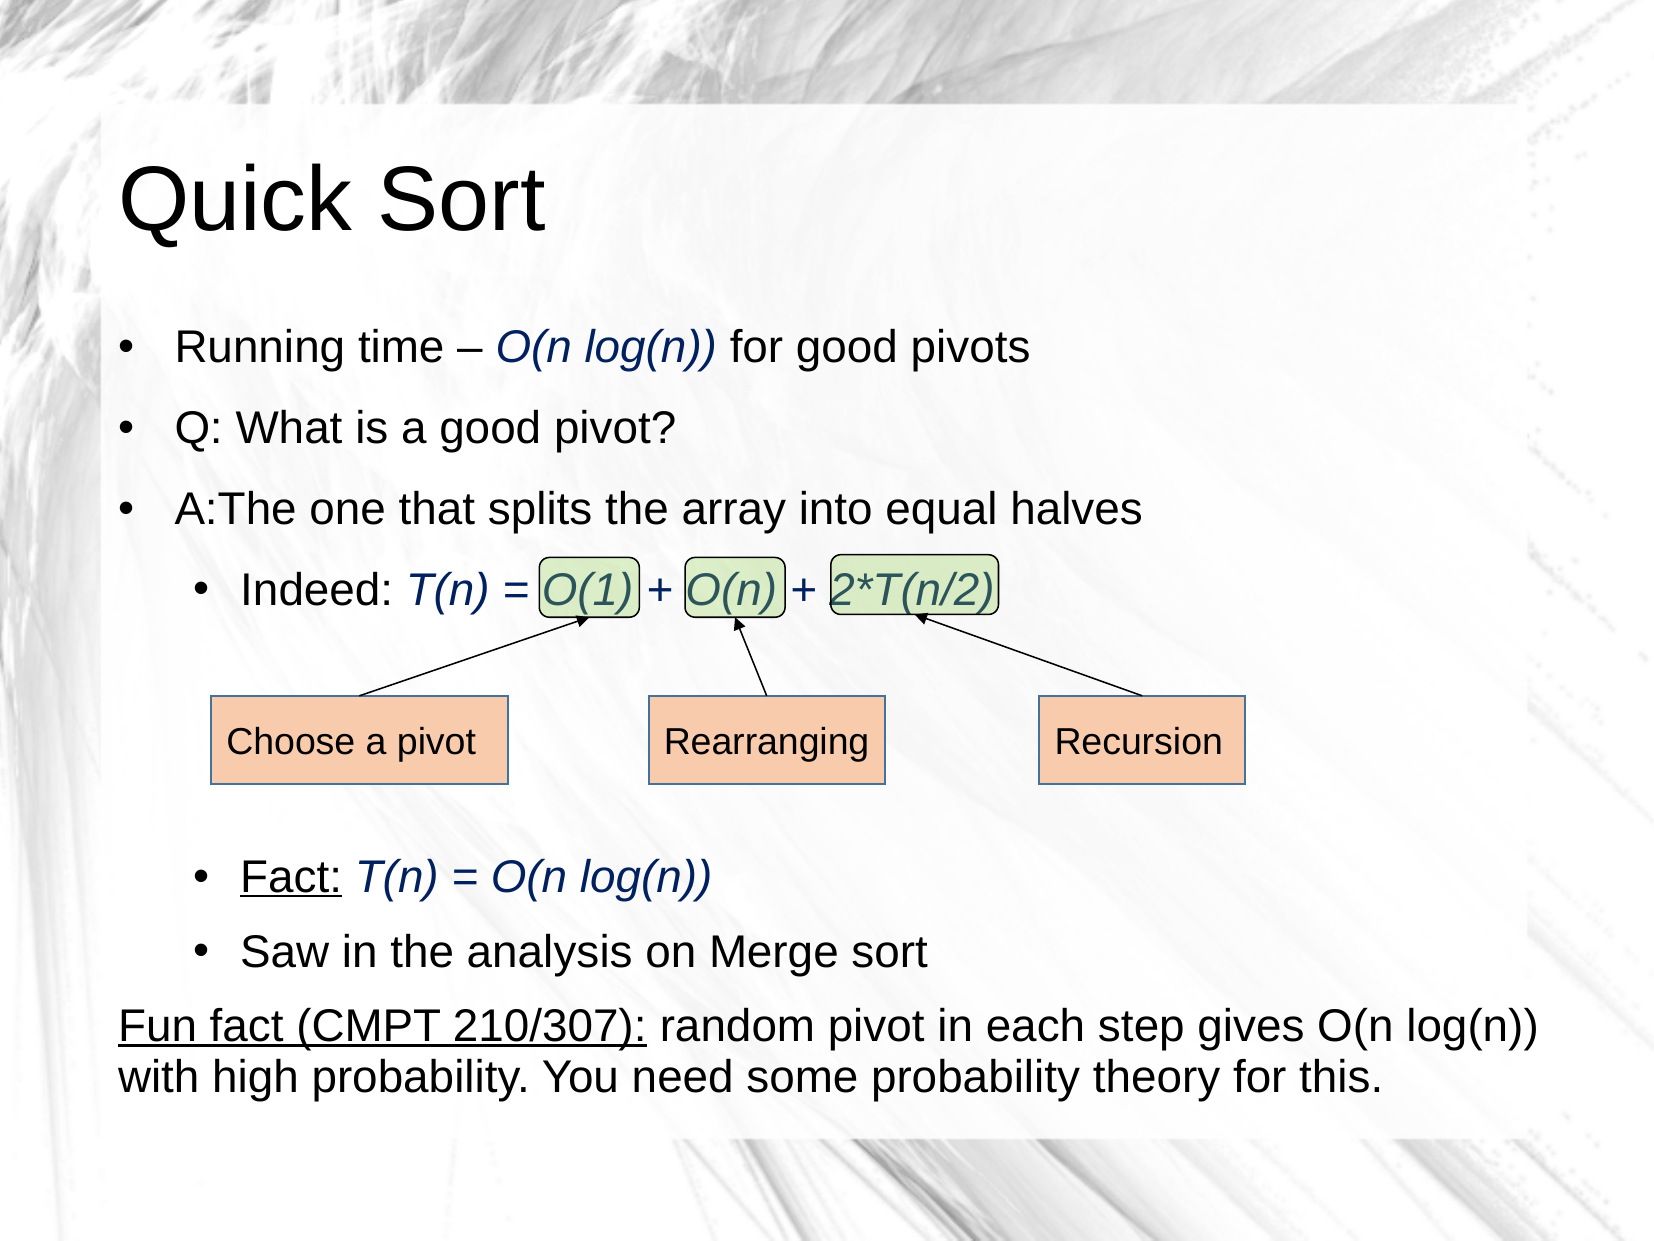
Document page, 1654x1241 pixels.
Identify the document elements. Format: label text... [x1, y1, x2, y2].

text_box Recursion [1039, 695, 1246, 784]
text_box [735, 617, 767, 696]
text_box [685, 557, 786, 618]
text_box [359, 617, 590, 696]
title Quick Sort [118, 112, 1506, 281]
text_box [539, 557, 640, 618]
list Running time – O(n log(n)) for good pivots Q: What is a good pivot? A:The one that splits the array into equal halves Indeed: T(n) = O(1) + O(n) + 2*T(n/2) Fact: T(n) = O(n log(n)) Saw in the analysis on Merge sort Fun fact (CMPT 210/307): random pivot in each step gives O(n log(n)) with high probability. You need some probability theory for this. [118, 319, 1571, 1109]
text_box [914, 614, 1143, 696]
picture [0, 0, 1654, 1241]
text_box Choose a pivot [211, 695, 508, 784]
text_box Rearranging [648, 695, 885, 784]
text_box [830, 554, 999, 615]
